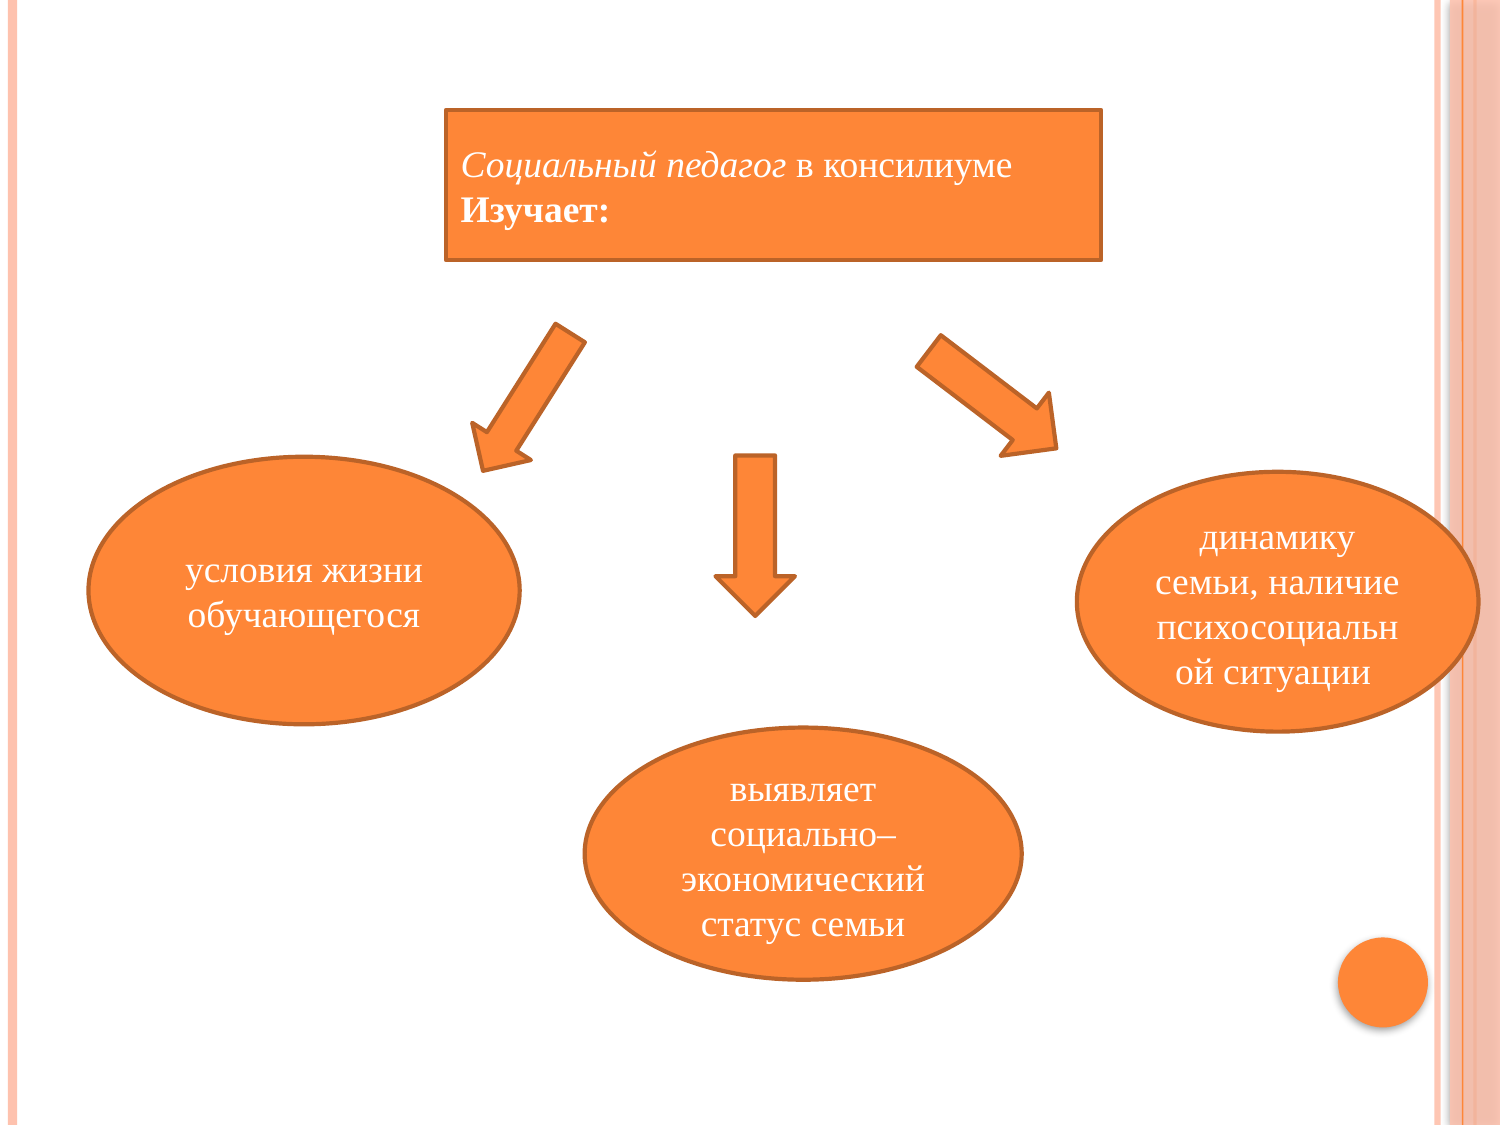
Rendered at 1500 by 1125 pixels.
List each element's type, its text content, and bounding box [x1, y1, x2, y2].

text_box [470, 321, 587, 473]
text_box динамику семьи, наличие психосоциальной ситуации [1074, 469, 1481, 734]
text_box [135, 54, 1353, 166]
text_box [914, 333, 1059, 458]
text_box Социальный педагог в консилиуме Изучает: [444, 108, 1103, 262]
text_box выявляет социально–экономический статус семьи [582, 725, 1024, 982]
text_box условия жизни обучающегося [86, 454, 522, 727]
text_box [713, 453, 797, 619]
